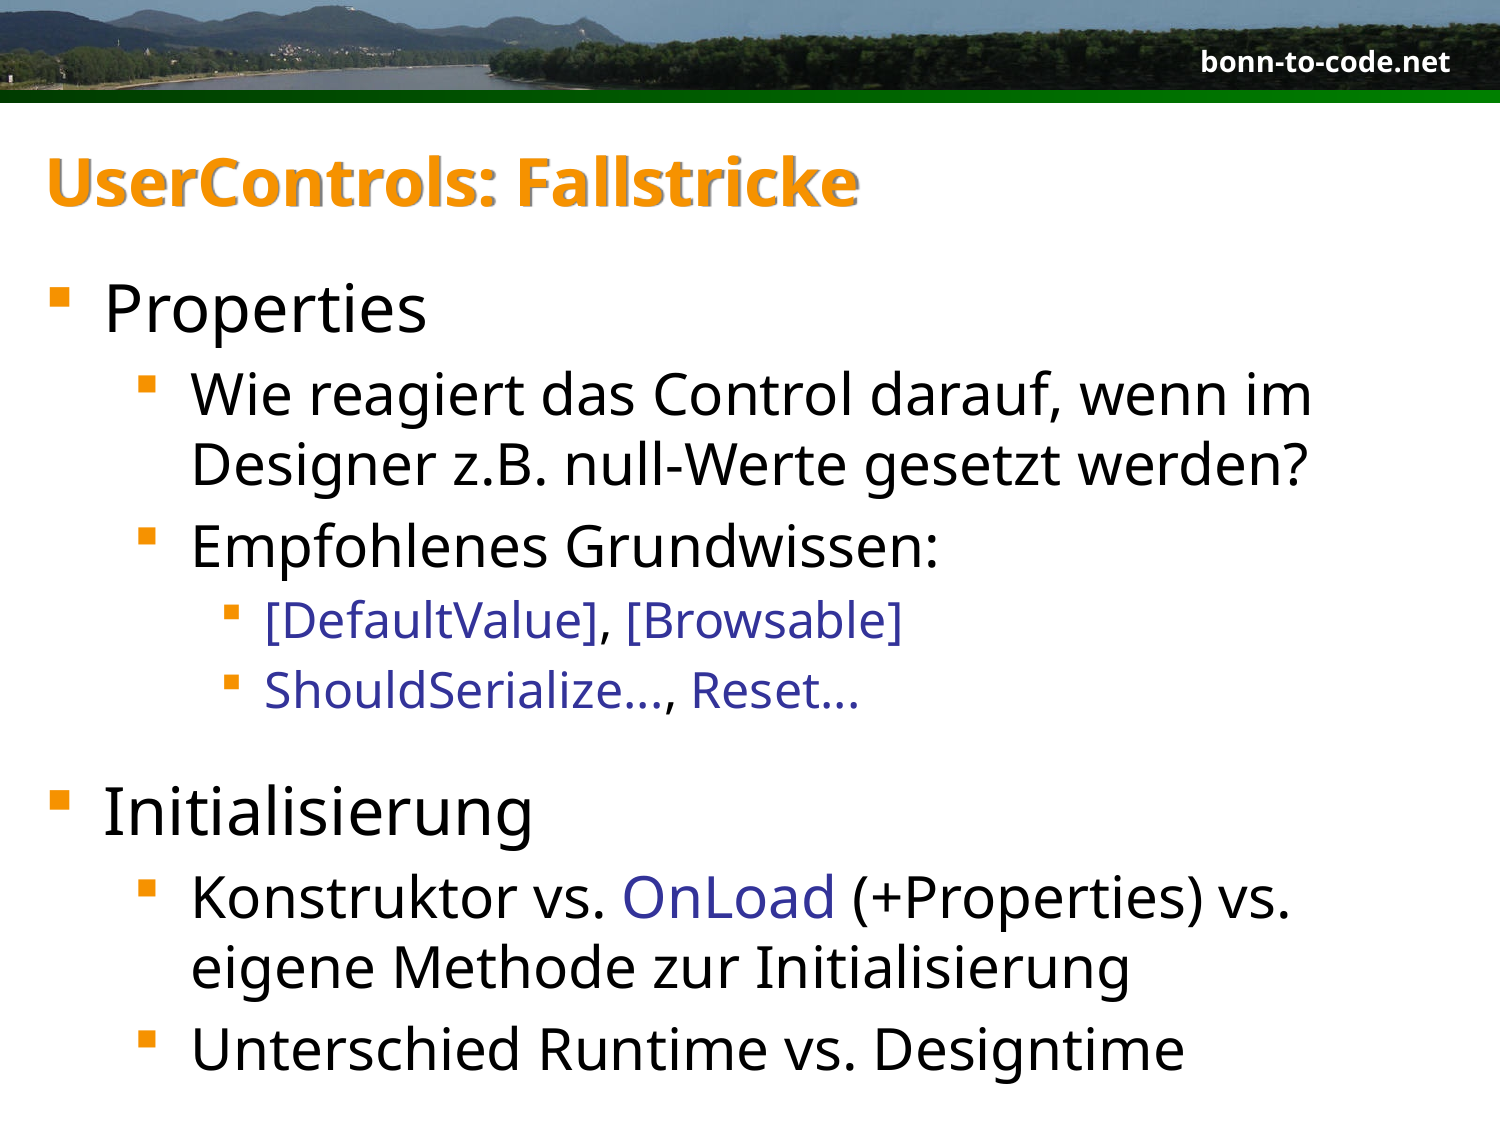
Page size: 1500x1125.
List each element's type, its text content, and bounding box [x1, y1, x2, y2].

list Properties Wie reagiert das Control darauf, wenn im Designer z.B. null-Werte gesetzt werden? Empfohlenes Grundwissen: [DefaultValue], [Browsable] ShouldSerialize..., Reset... Initialisierung Konstruktor vs. OnLoad (+Properties) vs. eigene Methode zur Initialisierung Unterschied Runtime vs. Designtime [29, 257, 1471, 1114]
picture [0, 0, 1500, 90]
title UserControls: Fallstricke [29, 101, 1471, 257]
